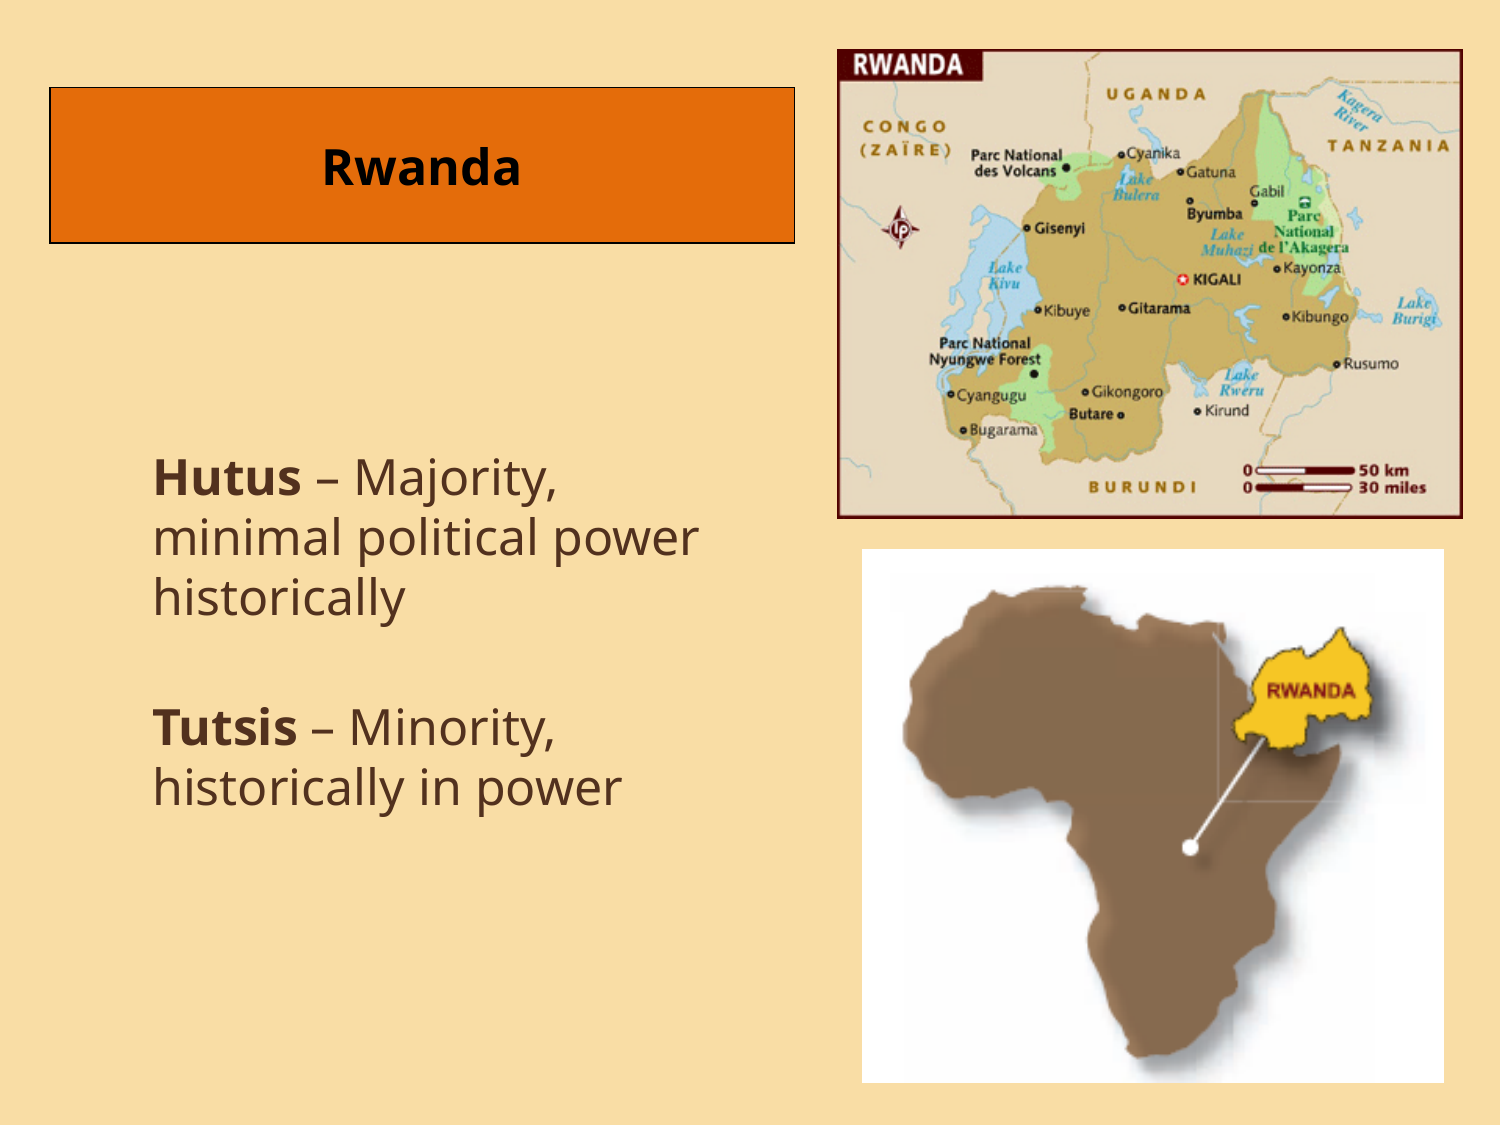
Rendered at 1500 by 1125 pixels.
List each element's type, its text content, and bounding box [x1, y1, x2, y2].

text_box Tutsis – Minority, historically in power [137, 687, 766, 823]
picture [862, 549, 1444, 1084]
text_box Rwanda [50, 87, 795, 244]
picture [837, 49, 1463, 519]
text_box Hutus – Majority, minimal political power historically [137, 437, 728, 573]
